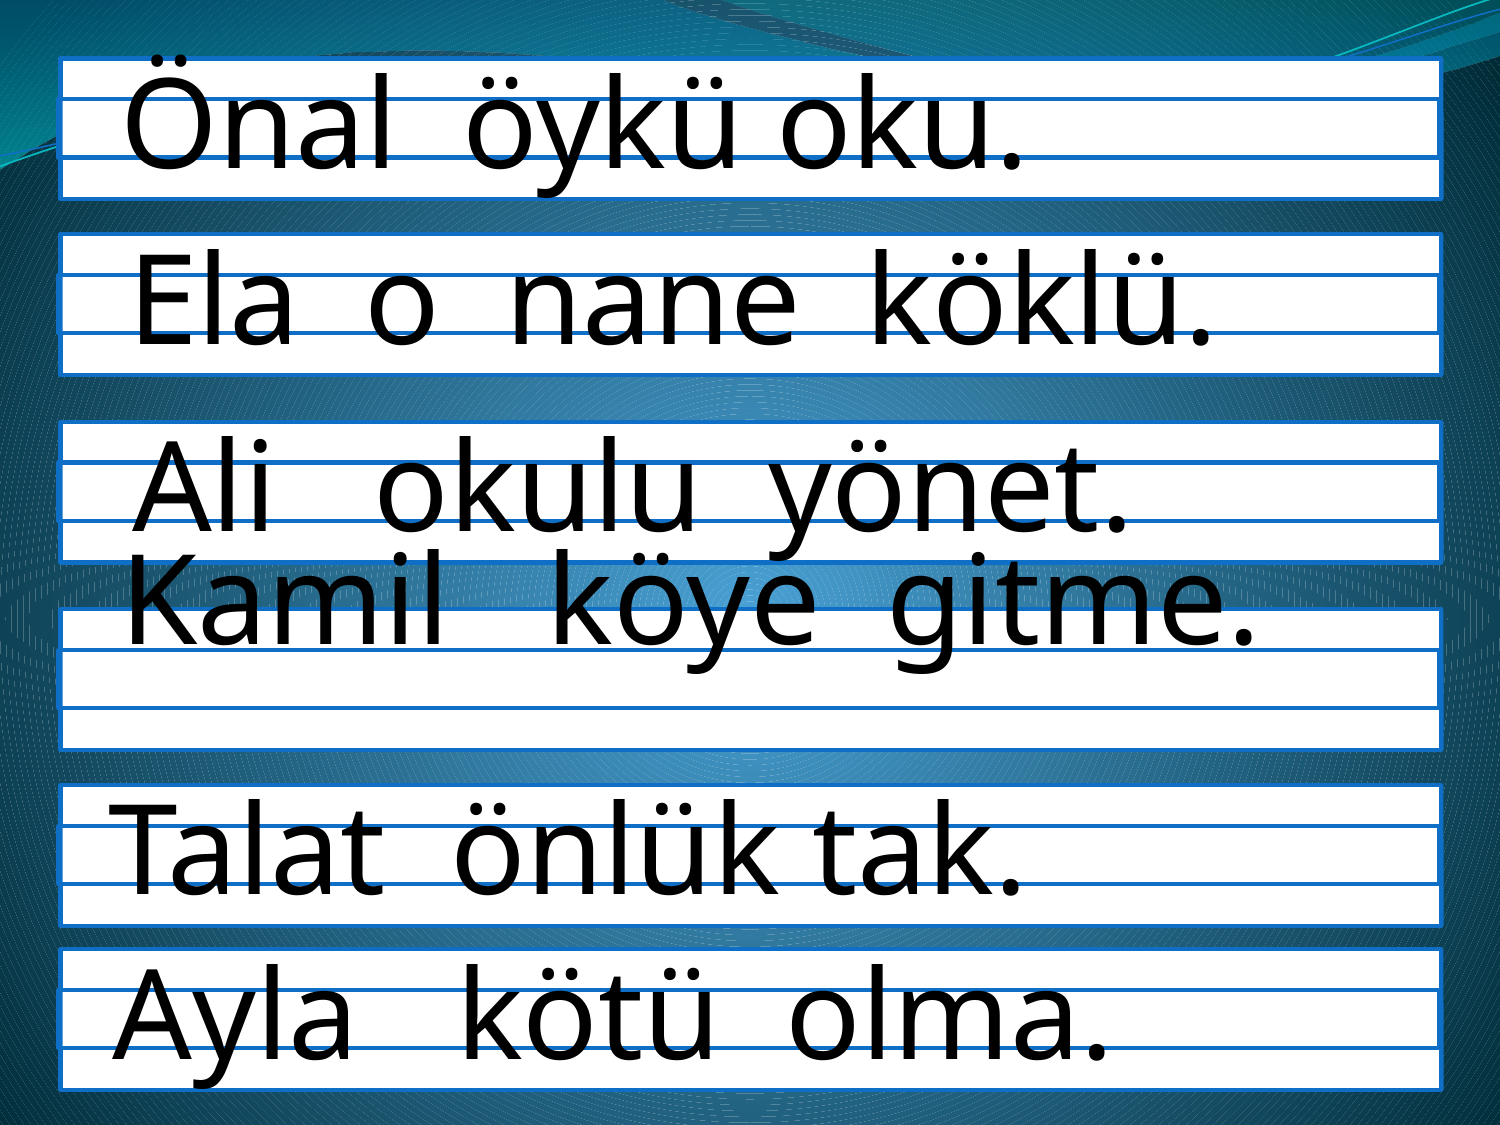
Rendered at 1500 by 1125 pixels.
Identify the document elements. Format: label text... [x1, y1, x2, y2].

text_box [58, 784, 1442, 926]
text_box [58, 948, 1442, 1091]
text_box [58, 421, 1442, 563]
text_box Önal öykü oku. [46, 35, 1500, 201]
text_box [58, 58, 1442, 200]
text_box Ela o nane köklü. [35, 211, 1500, 377]
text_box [58, 609, 1442, 751]
text_box Kamil köye gitme. [46, 511, 1500, 762]
text_box Ali okulu yönet. [58, 399, 1500, 511]
text_box Ayla kötü olma. [58, 928, 1500, 1092]
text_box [58, 234, 1442, 376]
text_box Talat önlük tak. [35, 762, 1500, 928]
